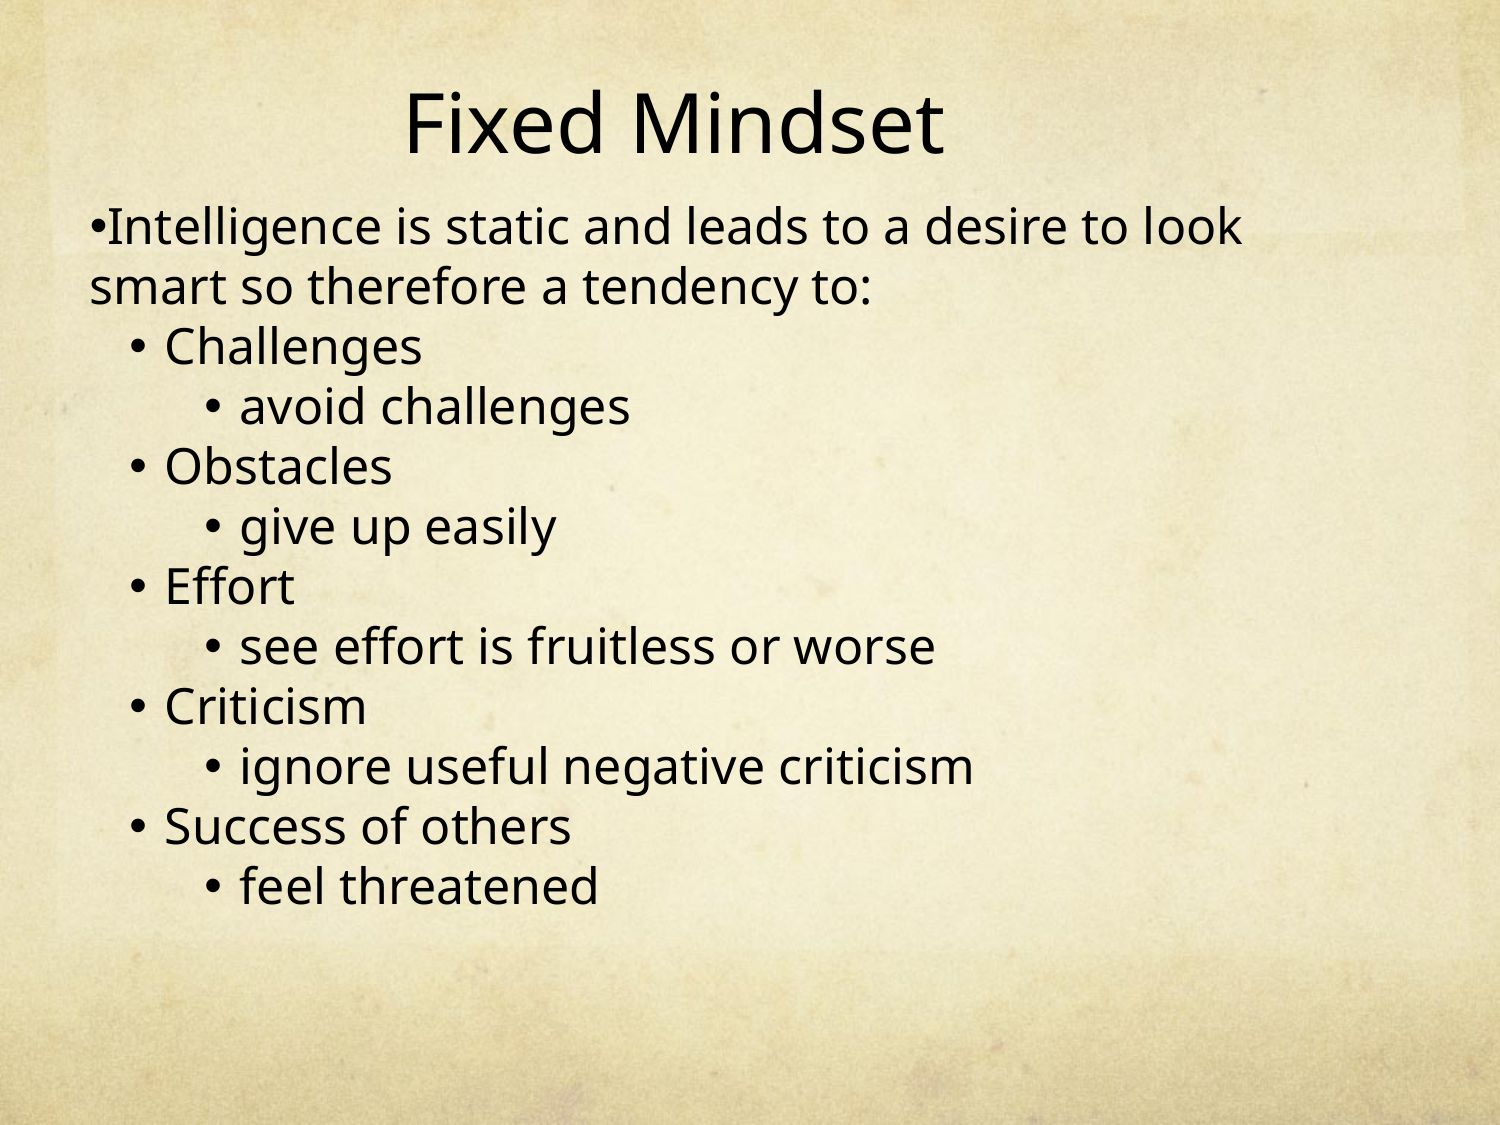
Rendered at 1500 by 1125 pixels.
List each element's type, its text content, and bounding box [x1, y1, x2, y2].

text_box Fixed Mindset [387, 62, 1438, 278]
text_box Intelligence is static and leads to a desire to look smart so therefore a tendency to: Challenges avoid challenges Obstacles give up easily Effort see effort is fruitless or worse Criticism ignore useful negative criticism Success of others feel threatened [75, 187, 1375, 930]
picture [0, 0, 1500, 1125]
